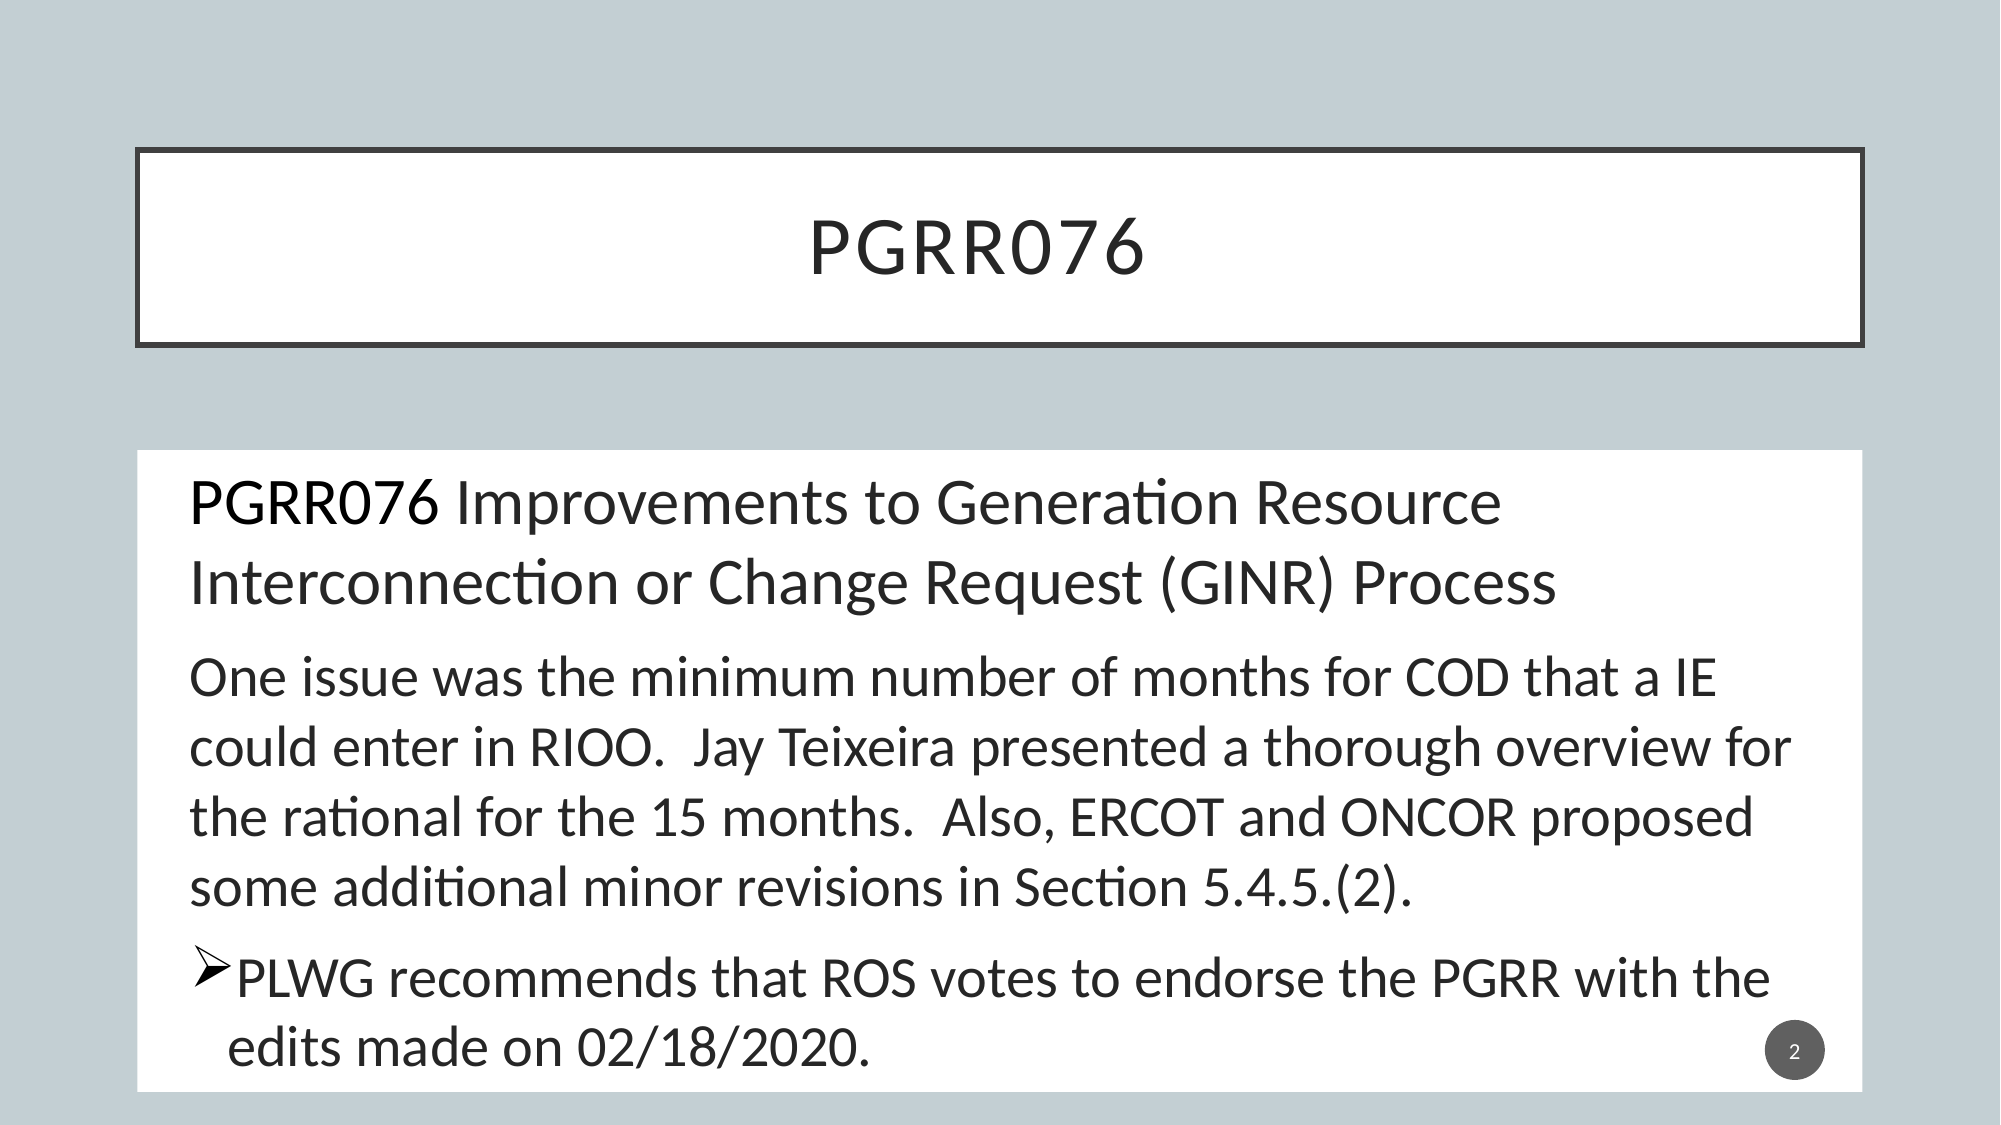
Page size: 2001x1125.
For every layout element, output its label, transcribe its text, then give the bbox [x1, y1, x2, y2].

list PGRR076 Improvements to Generation Resource Interconnection or Change Request (GINR) Process One issue was the minimum number of months for COD that a IE could enter in RIOO. Jay Teixeira presented a thorough overview for the rational for the 15 months. Also, ERCOT and ONCOR proposed some additional minor revisions in Section 5.4.5.(2). PLWG recommends that ROS votes to endorse the PGRR with the edits made on 02/18/2020. [137, 450, 1863, 1092]
slide_number 2 [1764, 1019, 1825, 1080]
title PGRR076 [135, 147, 1865, 348]
